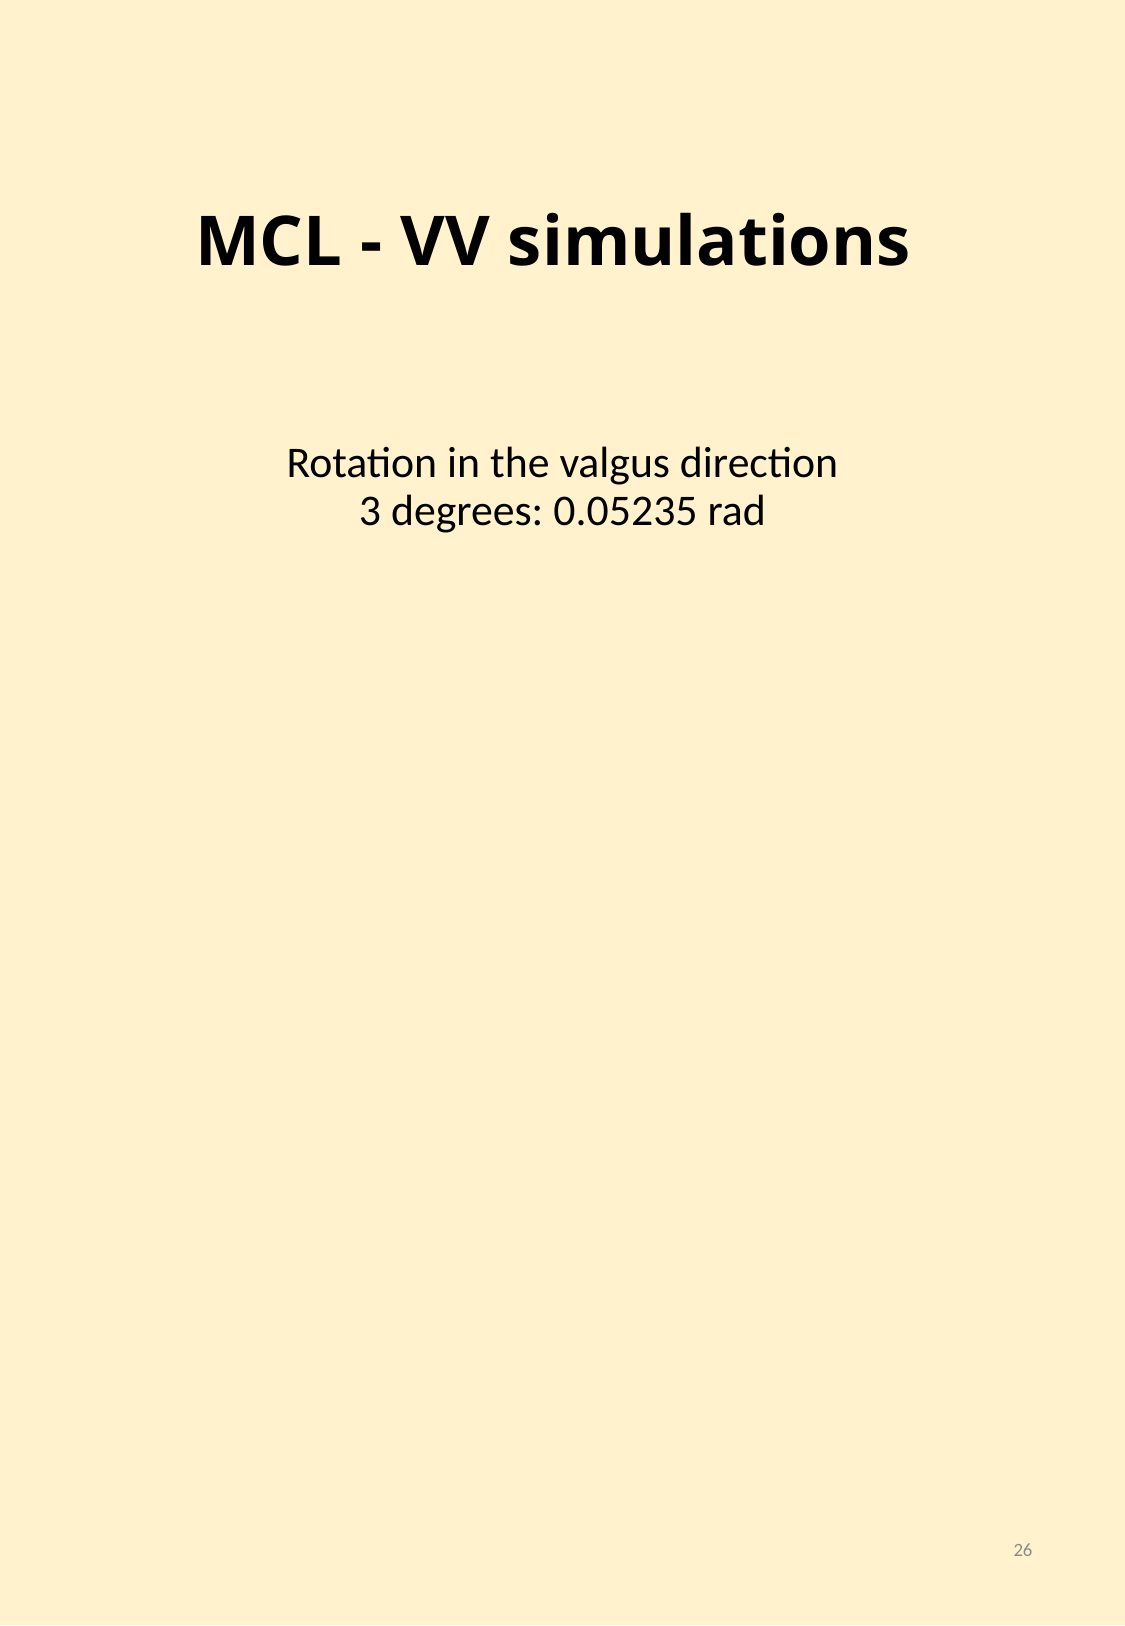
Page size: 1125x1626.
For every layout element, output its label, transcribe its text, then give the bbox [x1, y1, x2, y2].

slide_number 26 [794, 1506, 1048, 1593]
list Rotation in the valgus direction 3 degrees: 0.05235 rad [77, 432, 1048, 1464]
title MCL - VV simulations [77, 86, 1048, 401]
